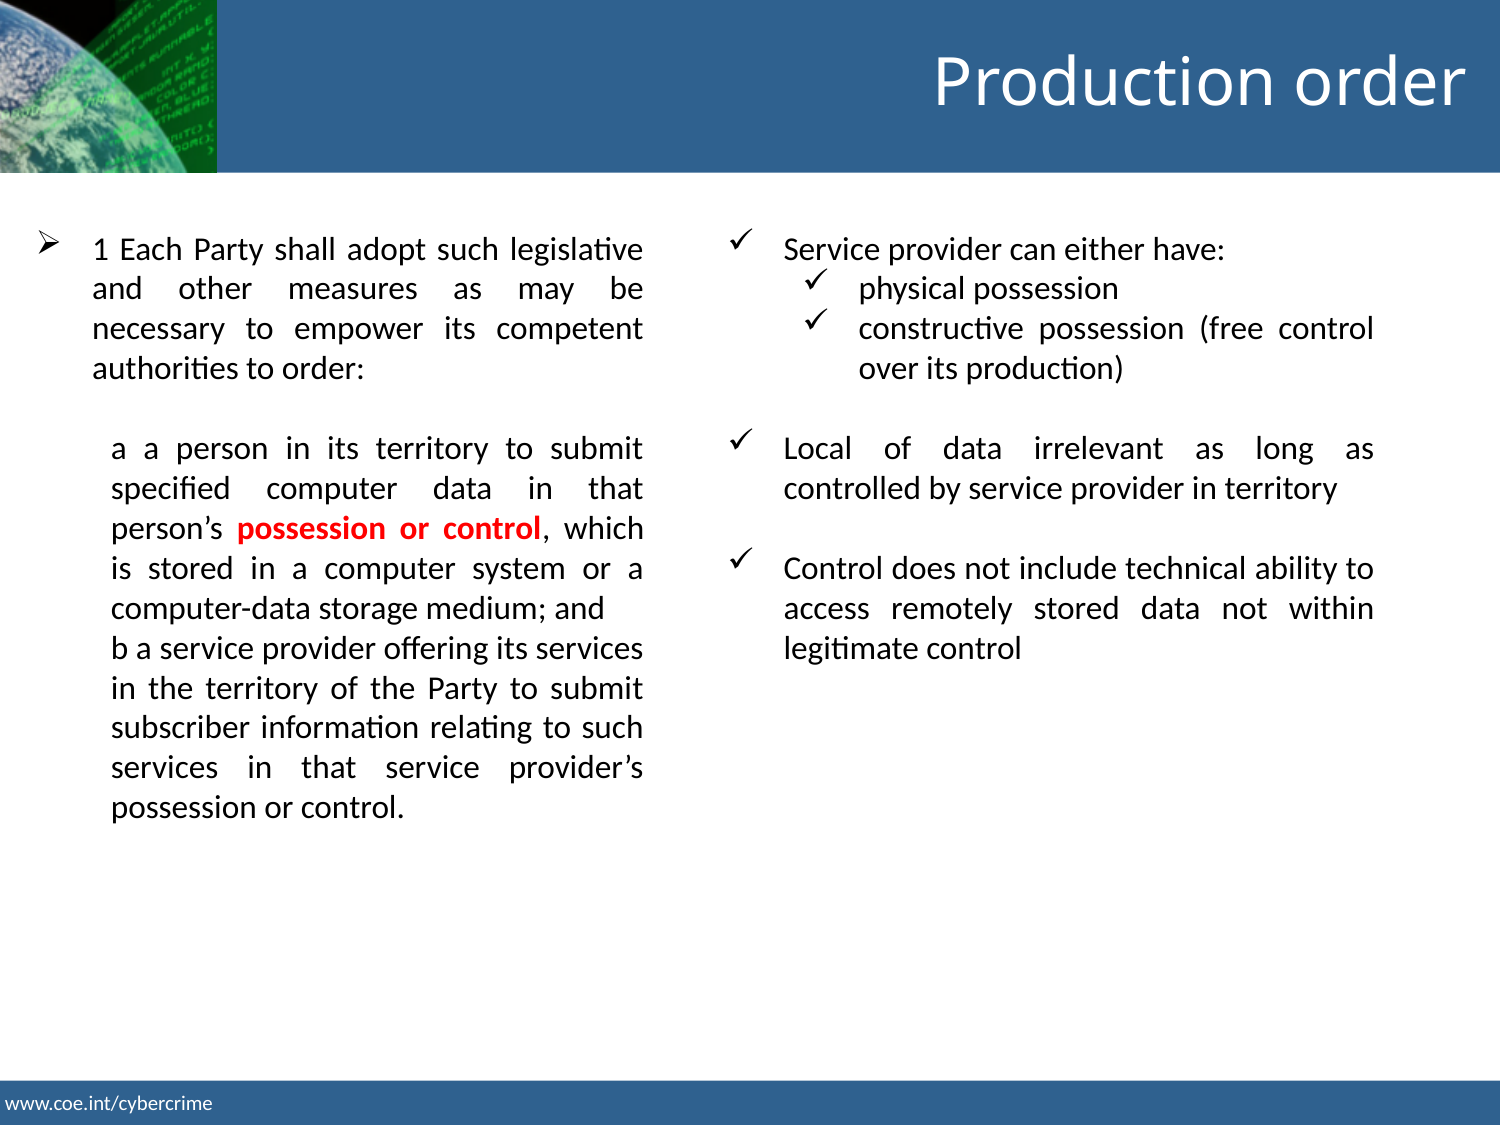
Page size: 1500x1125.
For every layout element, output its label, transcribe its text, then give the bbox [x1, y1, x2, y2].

text_box 1 Each Party shall adopt such legislative and other measures as may be necessary to empower its competent authorities to order: a a person in its territory to submit specified computer data in that person’s possession or control, which is stored in a computer system or a computer-data storage medium; and b a service provider offering its services in the territory of the Party to submit subscriber information relating to such services in that service provider’s possession or control. [21, 219, 660, 833]
text_box Service provider can either have: physical possession constructive possession (free control over its production) Local of data irrelevant as long as controlled by service provider in territory Control does not include technical ability to access remotely stored data not within legitimate control [712, 219, 1390, 674]
picture [0, 0, 217, 173]
text_box Production order [230, 31, 1483, 126]
